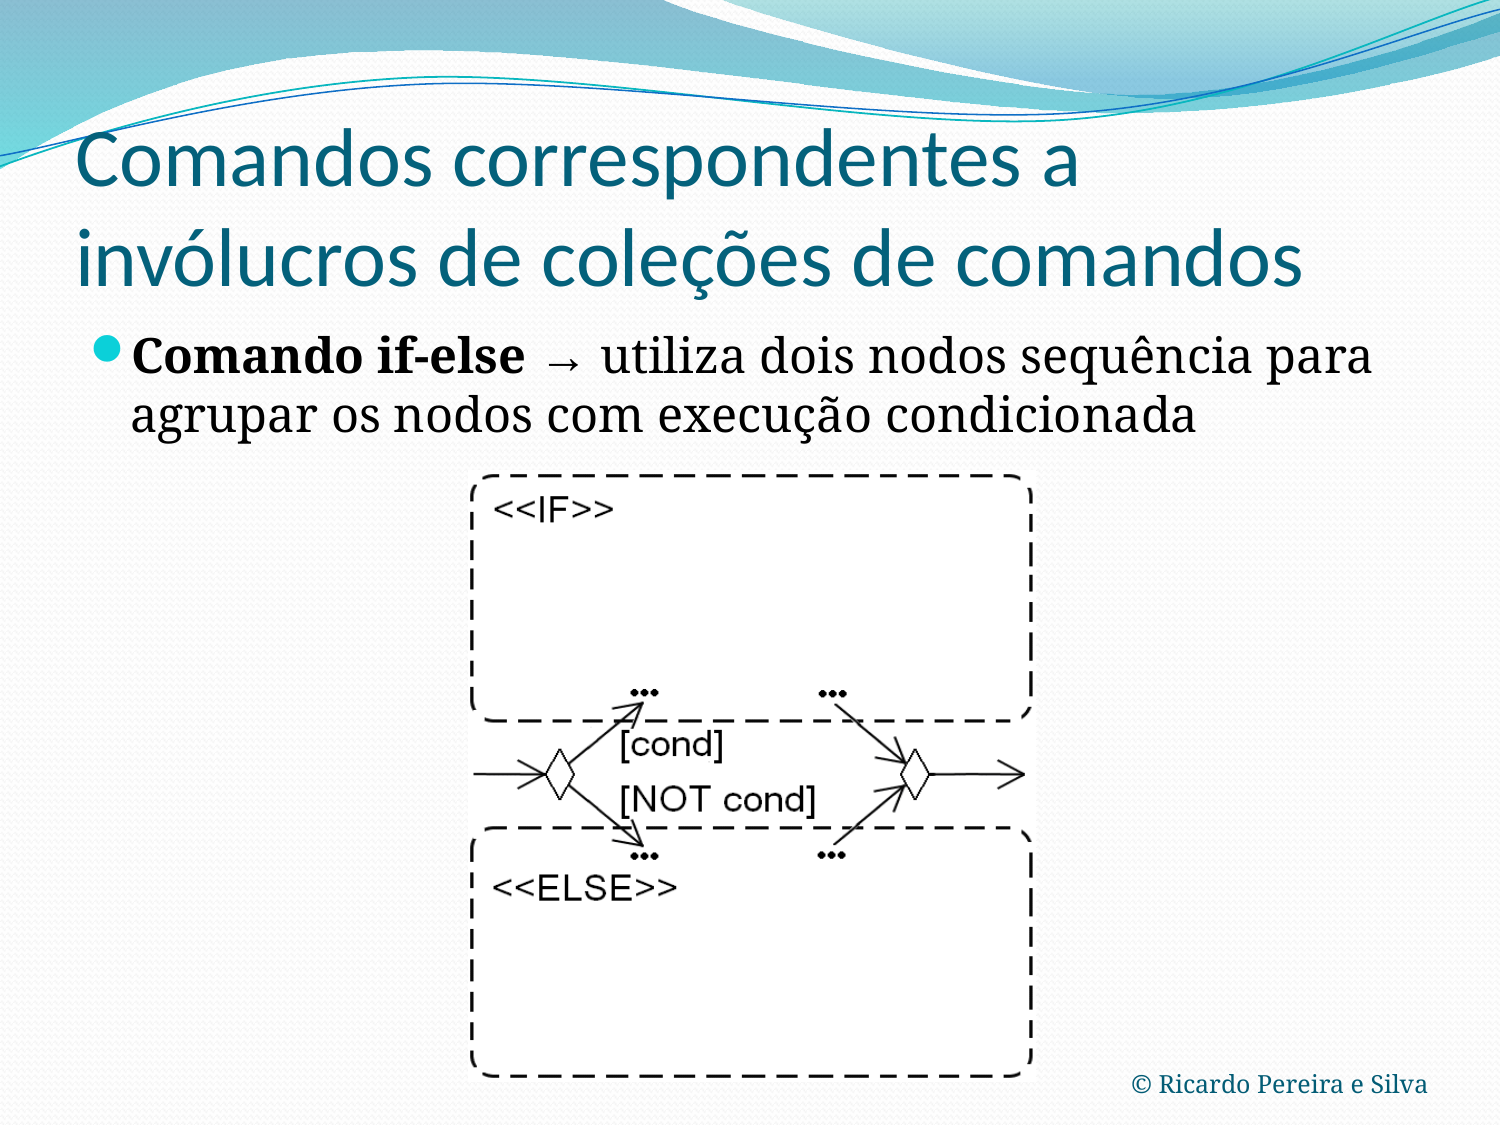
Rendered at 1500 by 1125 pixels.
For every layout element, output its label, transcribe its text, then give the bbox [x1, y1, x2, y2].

list Comando if-else → utiliza dois nodos sequência para agrupar os nodos com execução condicionada [75, 317, 1425, 493]
picture [468, 470, 1036, 1083]
footer © Ricardo Pereira e Silva [1101, 1042, 1429, 1103]
title Comandos correspondentes a invólucros de coleções de comandos [75, 115, 1425, 303]
